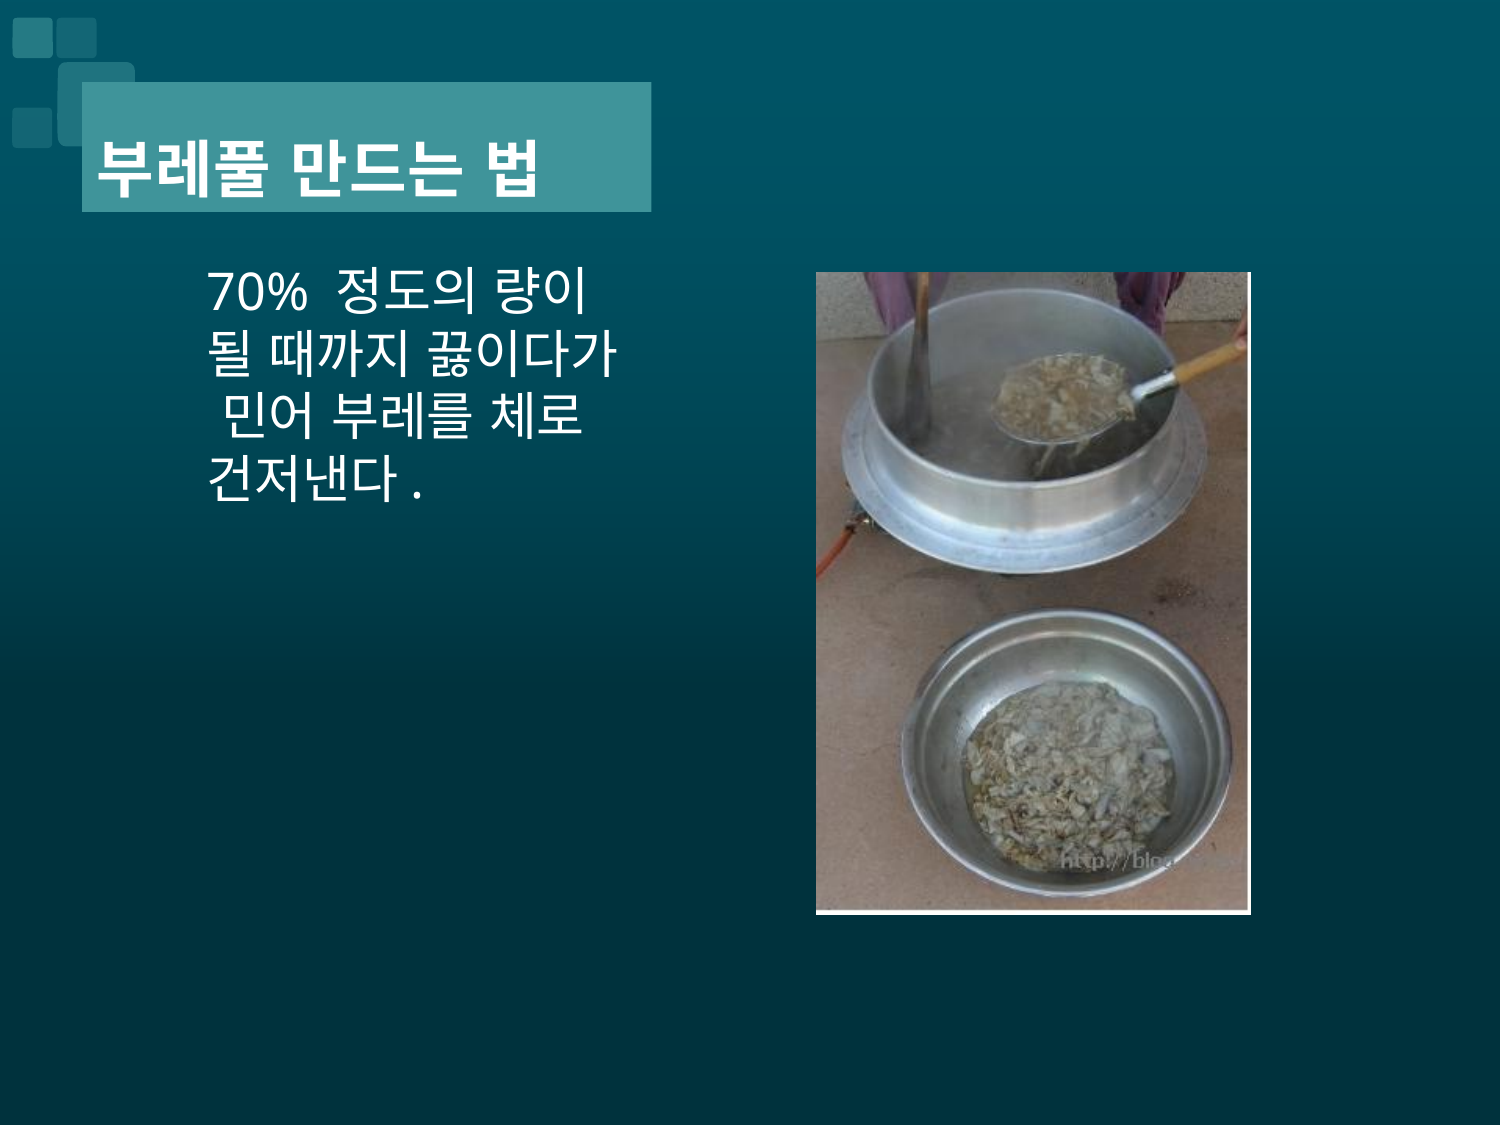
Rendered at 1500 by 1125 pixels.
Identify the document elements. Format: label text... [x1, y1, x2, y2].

title 부레풀 만드는 법 [82, 82, 652, 212]
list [816, 272, 1251, 915]
picture [813, 682, 1262, 926]
list 70% 정도의 량이 될 때까지 끓이다가 민어 부레를 체로 건저낸다. [192, 178, 633, 1008]
